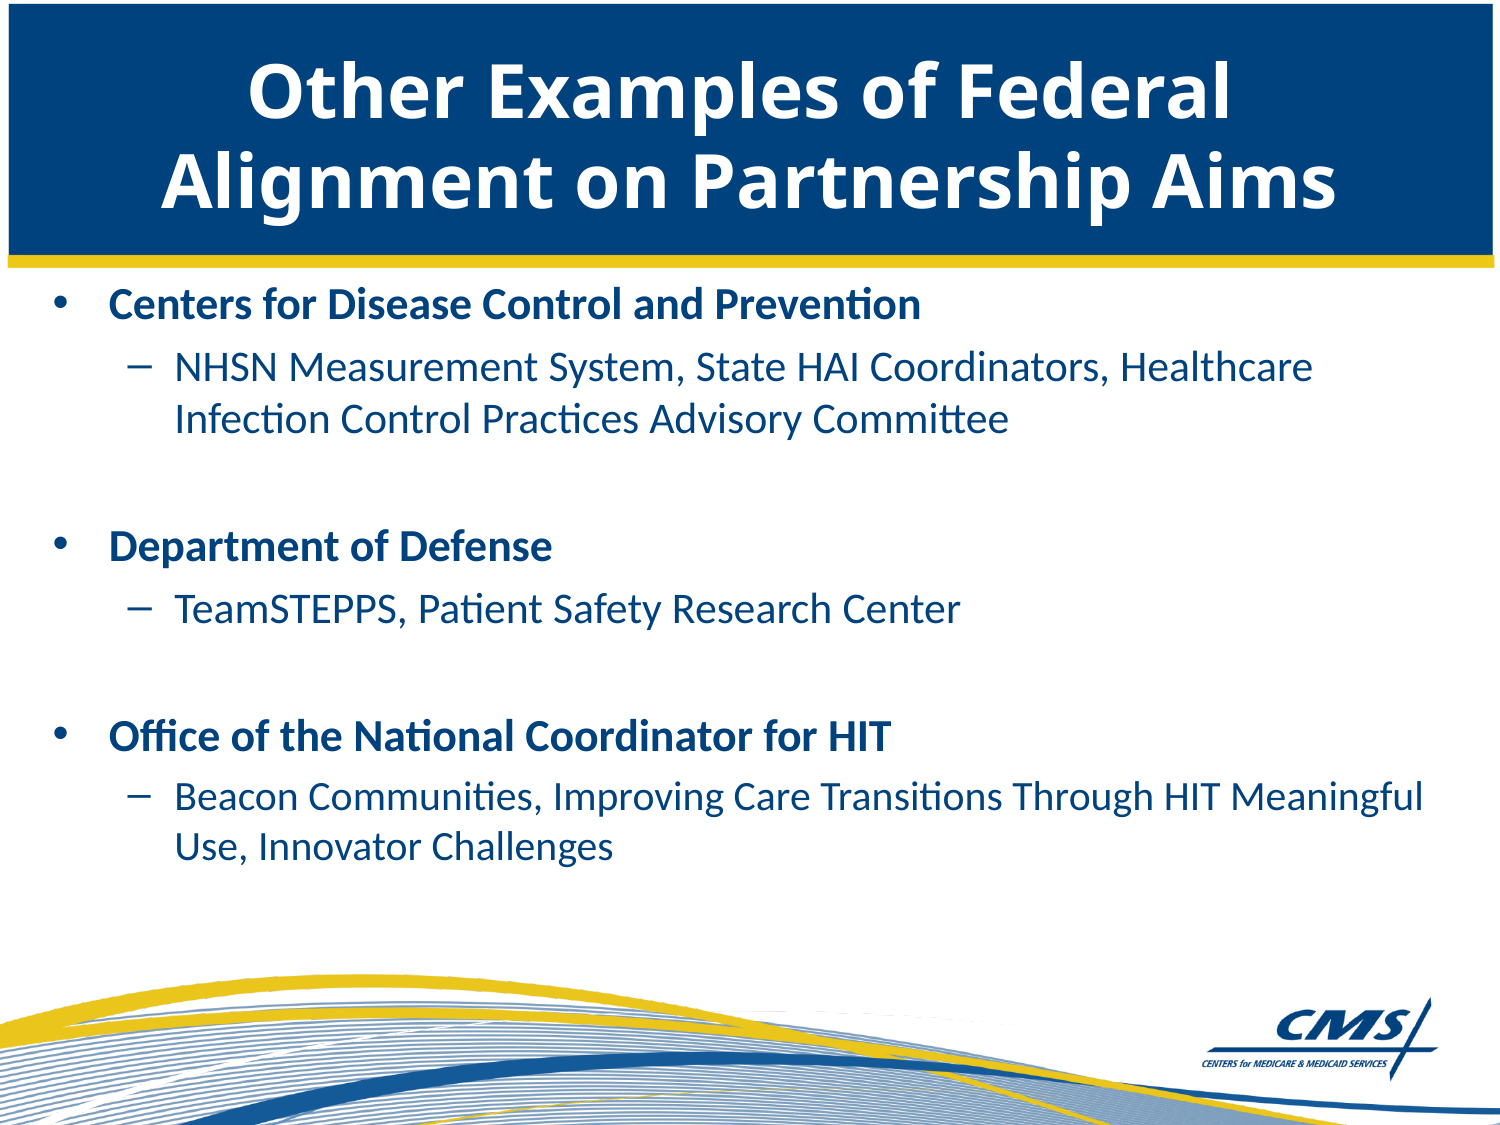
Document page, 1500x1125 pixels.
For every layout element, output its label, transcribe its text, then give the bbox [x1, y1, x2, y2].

list Centers for Disease Control and Prevention NHSN Measurement System, State HAI Coordinators, Healthcare Infection Control Practices Advisory Committee Department of Defense TeamSTEPPS, Patient Safety Research Center Office of the National Coordinator for HIT Beacon Communities, Improving Care Transitions Through HIT Meaningful Use, Innovator Challenges [37, 267, 1463, 1026]
title Other Examples of Federal Alignment on Partnership Aims [0, 0, 1500, 267]
picture [0, 267, 1500, 1125]
